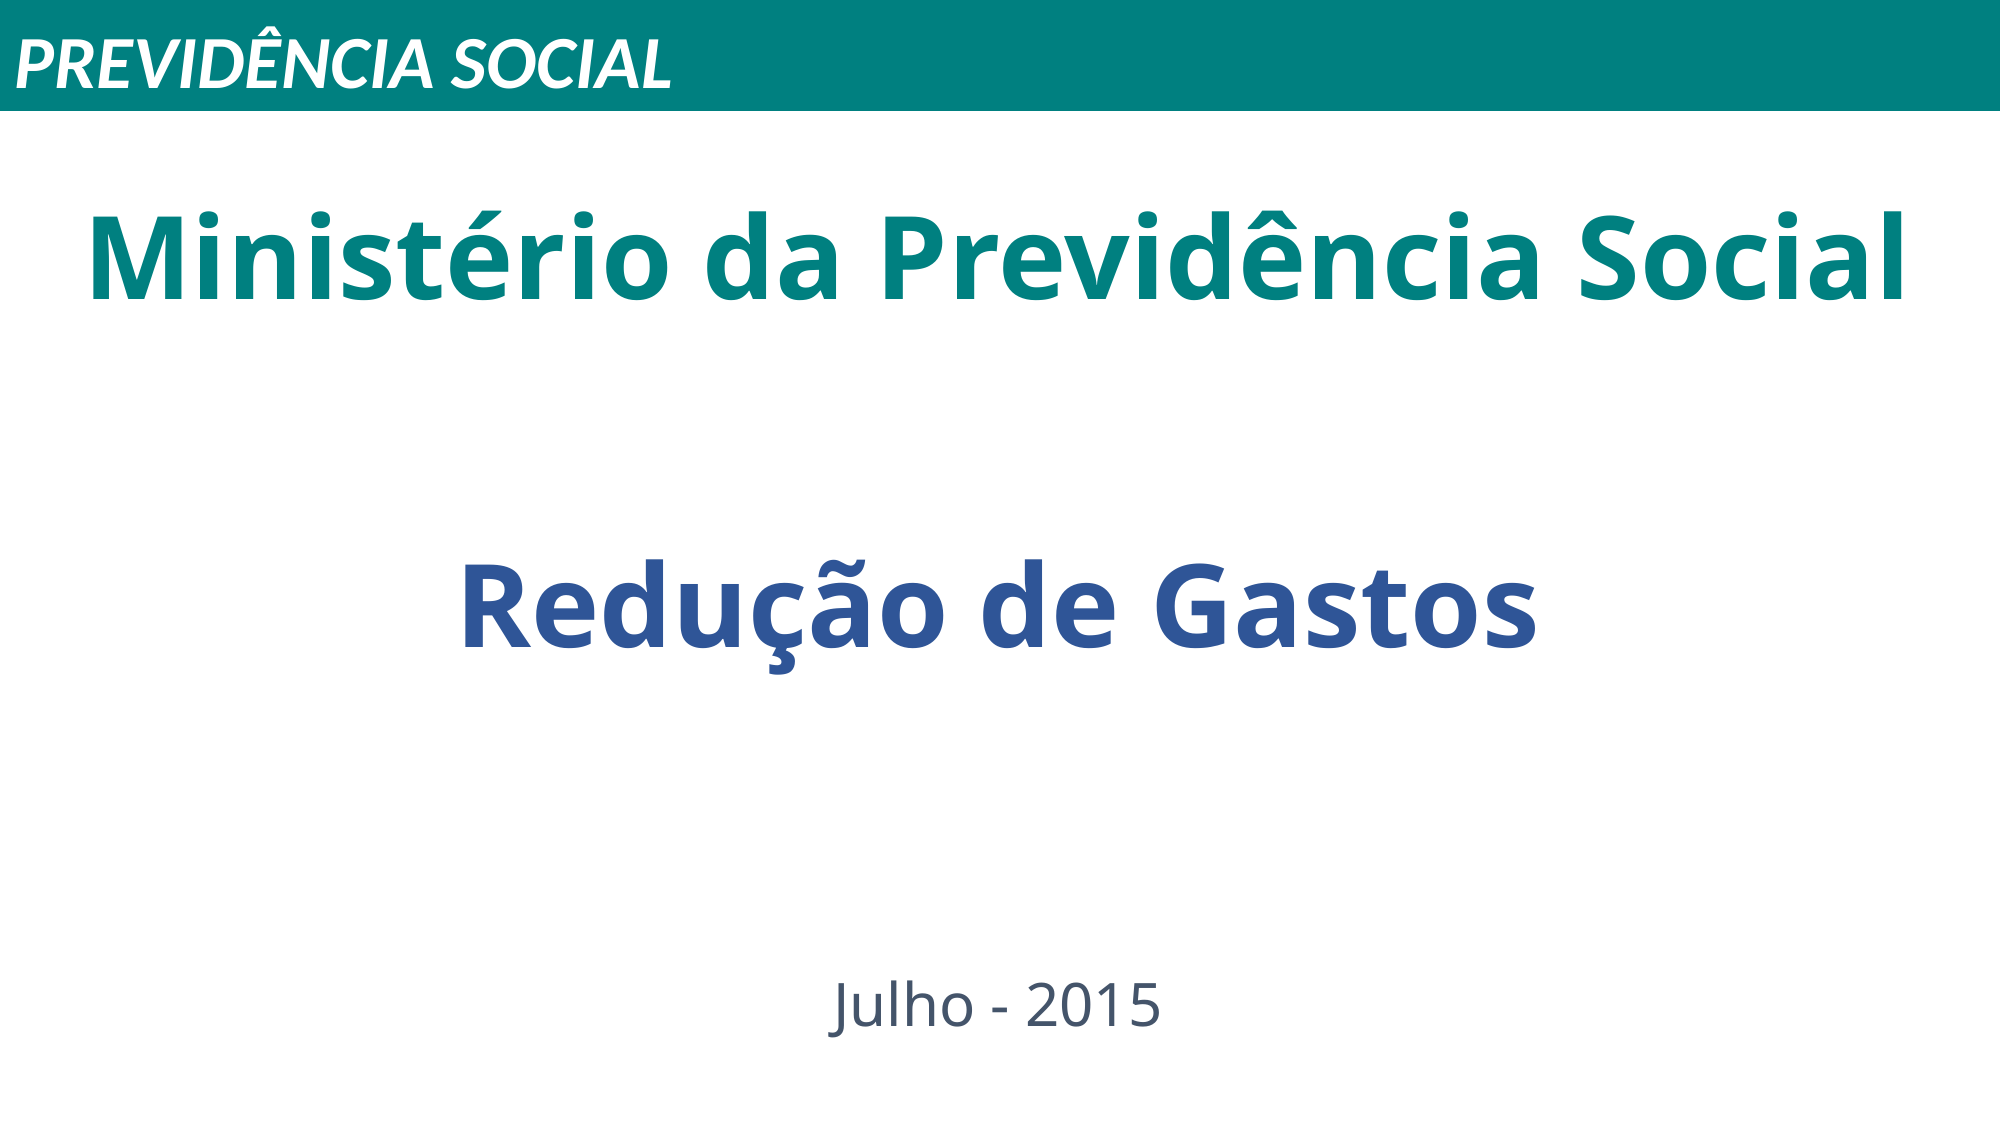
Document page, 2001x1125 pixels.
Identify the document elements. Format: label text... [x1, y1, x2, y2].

text_box PREVIDÊNCIA SOCIAL [0, 0, 2000, 111]
subtitle Ministério da Previdência Social Redução de Gastos Julho - 2015 [58, 192, 1938, 1080]
